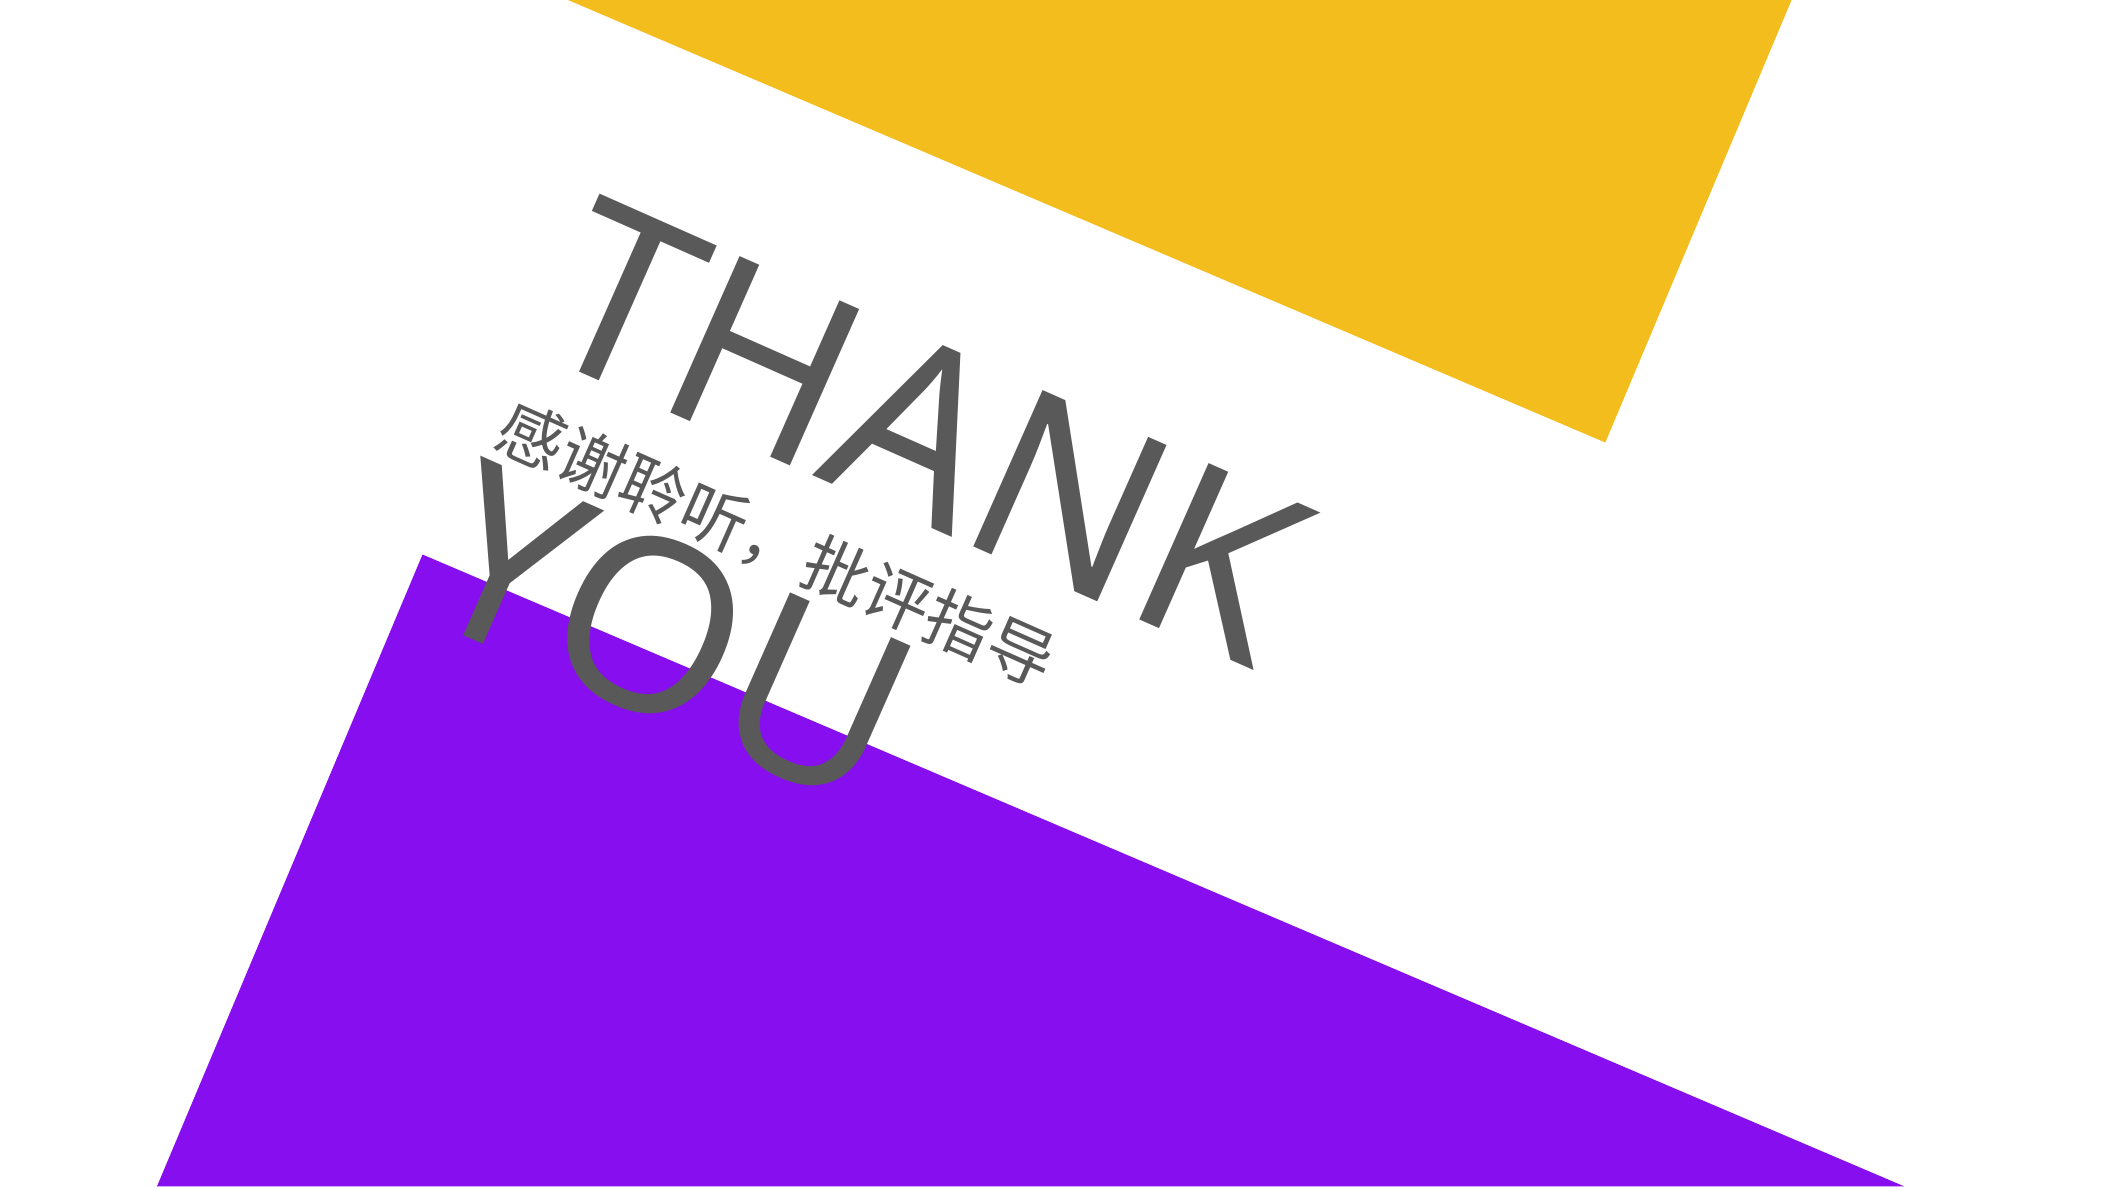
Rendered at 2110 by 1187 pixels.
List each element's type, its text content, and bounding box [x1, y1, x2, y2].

text_box 感谢聆听，批评指导 [486, 384, 1075, 705]
text_box [156, 554, 1905, 1187]
text_box [567, 0, 1792, 443]
text_box THANK YOU [391, 130, 1586, 1083]
